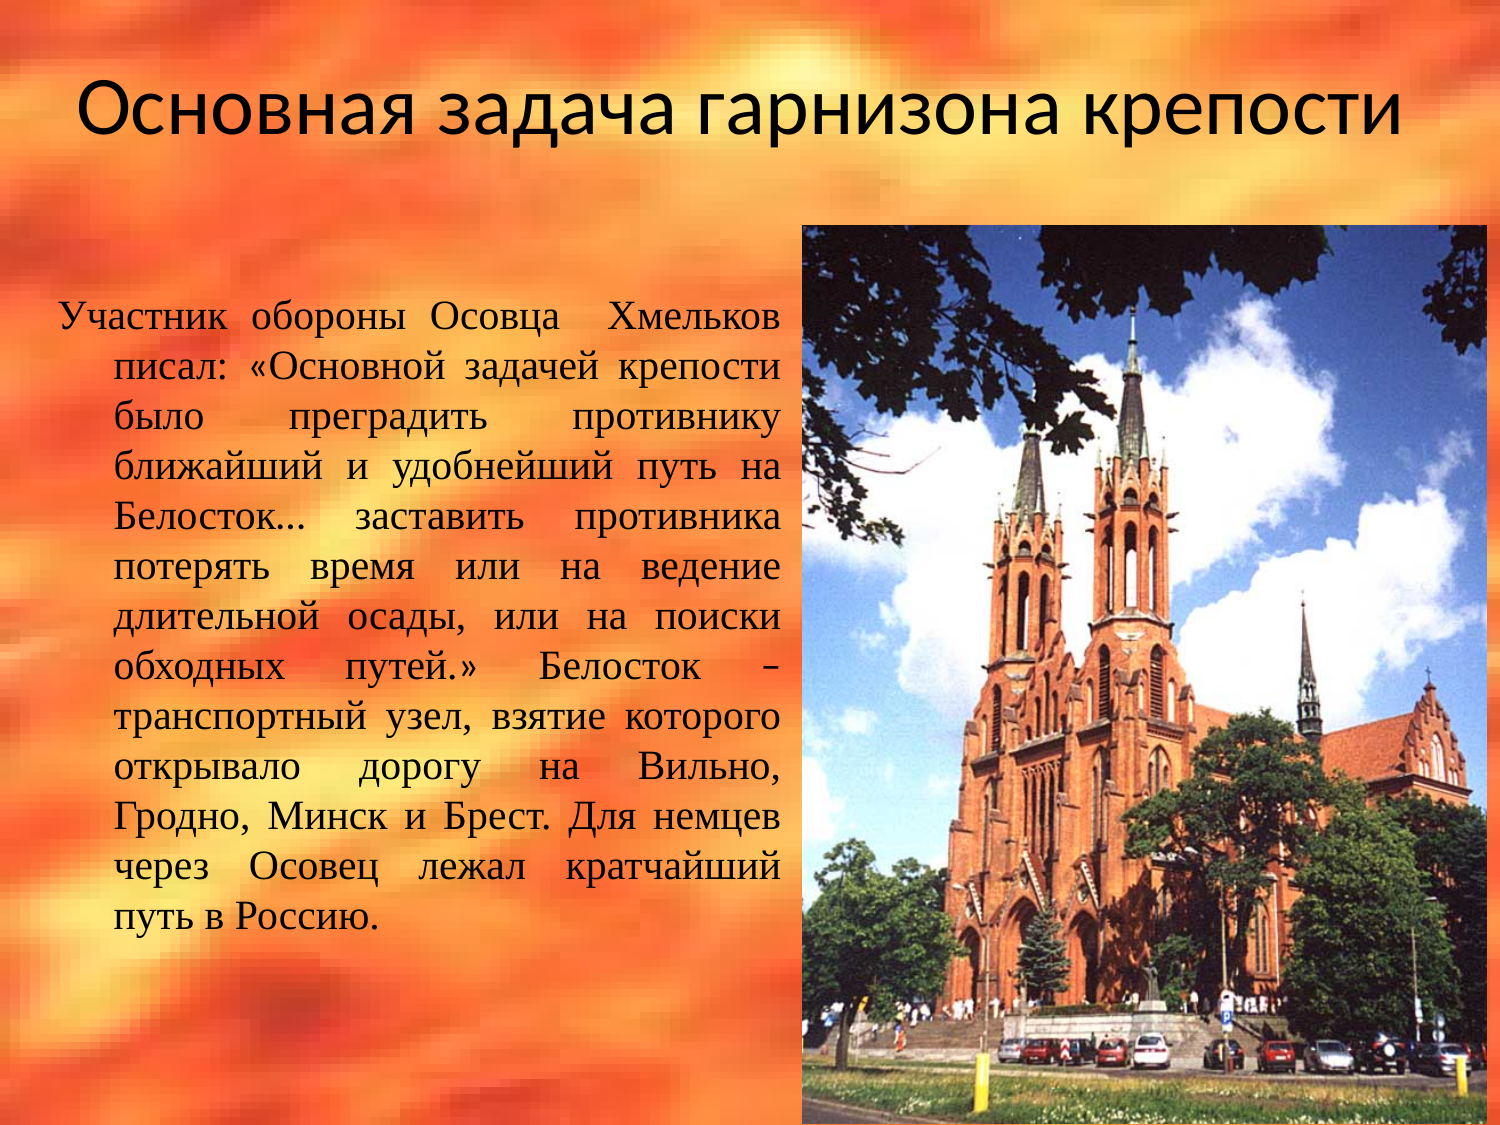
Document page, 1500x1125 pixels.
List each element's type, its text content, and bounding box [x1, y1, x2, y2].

picture [0, 0, 1500, 1125]
list Участник обороны Осовца Хмельков писал: «Основной задачей крепости было преградить противнику ближайший и удобнейший путь на Белосток… заставить противника потерять время или на ведение длительной осады, или на поиски обходных путей.» Белосток – транспортный узел, взятие которого открывало дорогу на Вильно, Гродно, Минск и Брест. Для немцев через Осовец лежал кратчайший путь в Россию. [42, 280, 796, 1013]
title Основная задача гарнизона крепости [0, 42, 1491, 270]
